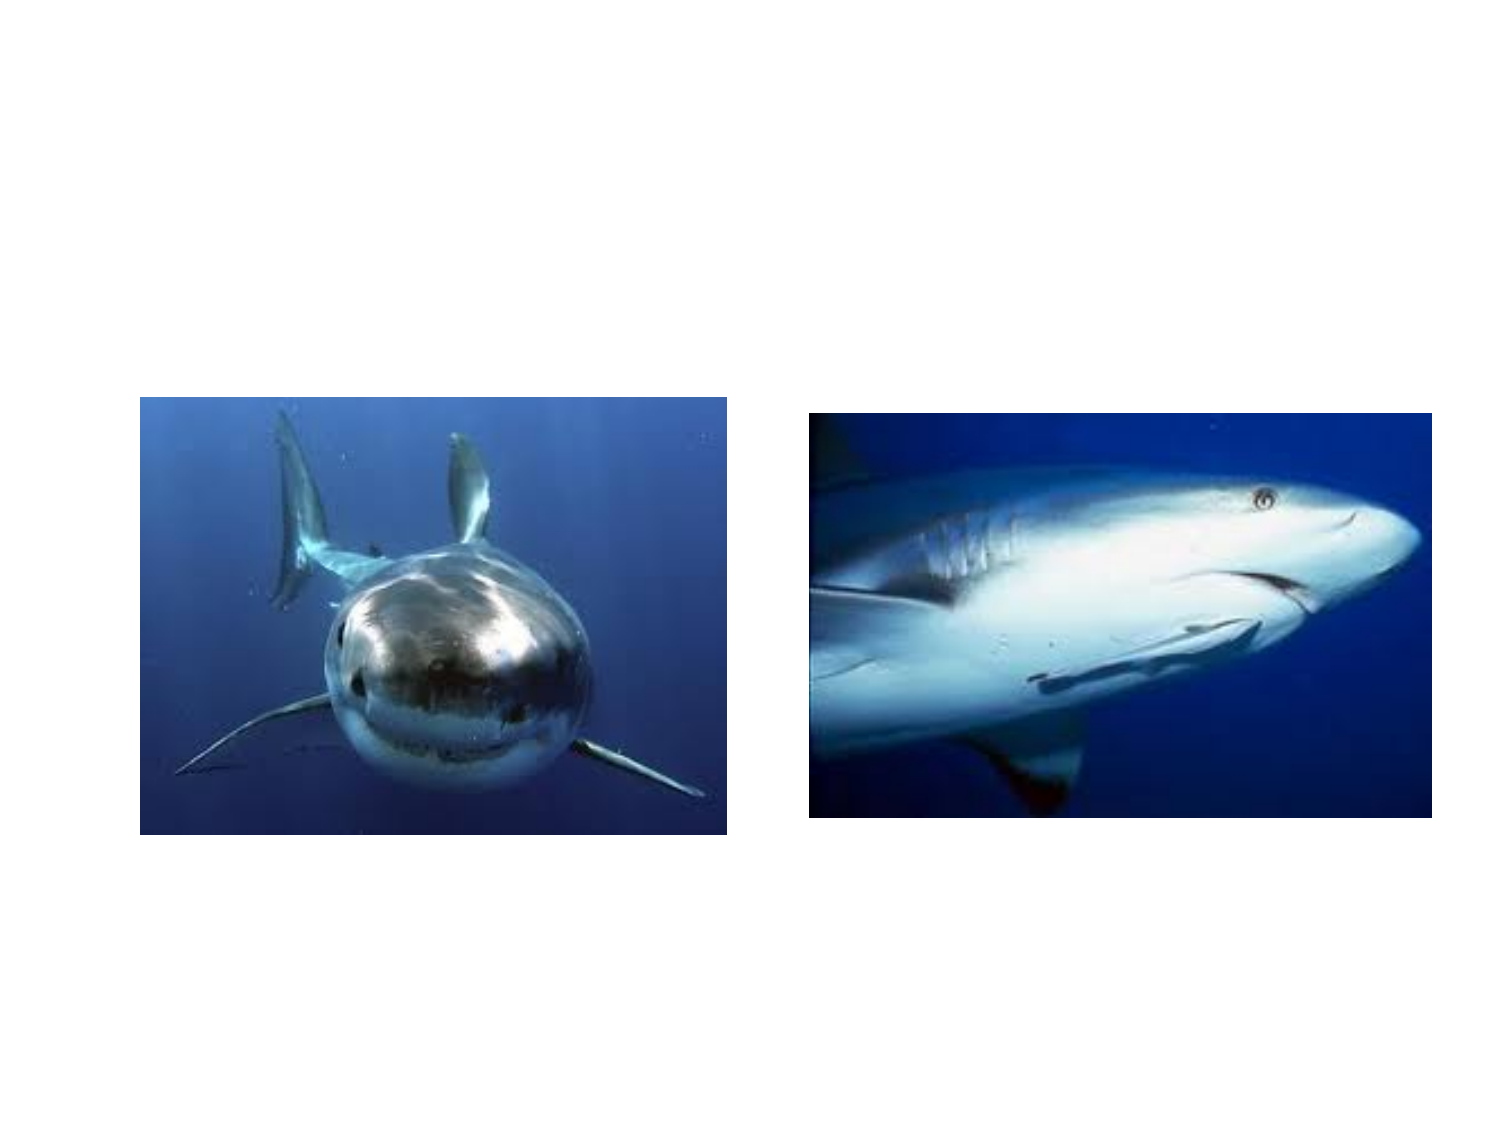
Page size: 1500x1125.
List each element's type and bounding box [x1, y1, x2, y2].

picture [140, 396, 727, 835]
picture [808, 413, 1433, 819]
